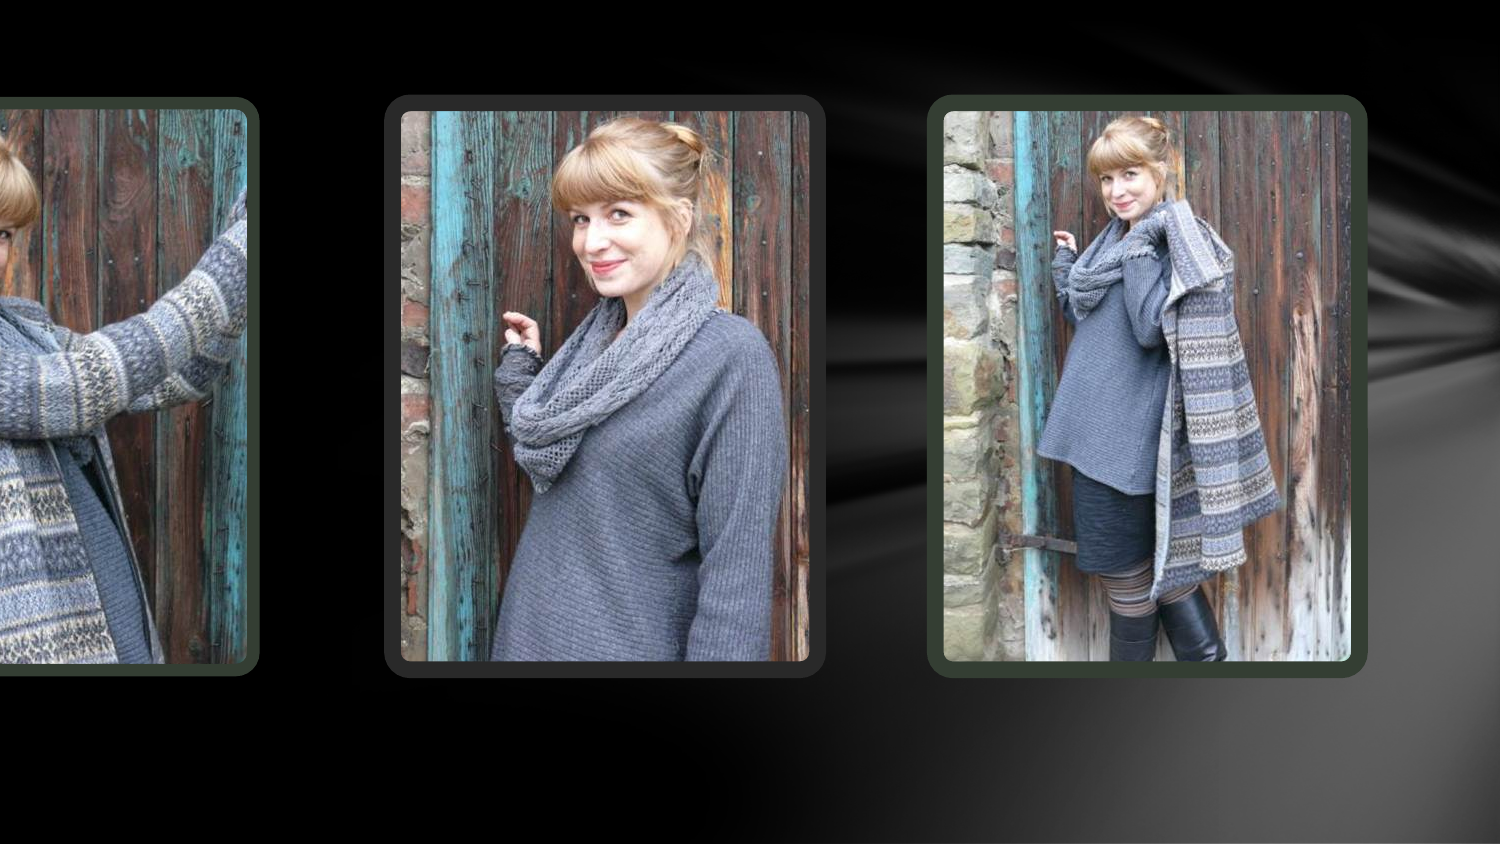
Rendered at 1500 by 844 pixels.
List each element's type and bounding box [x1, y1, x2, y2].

text_box [0, 102, 1360, 671]
